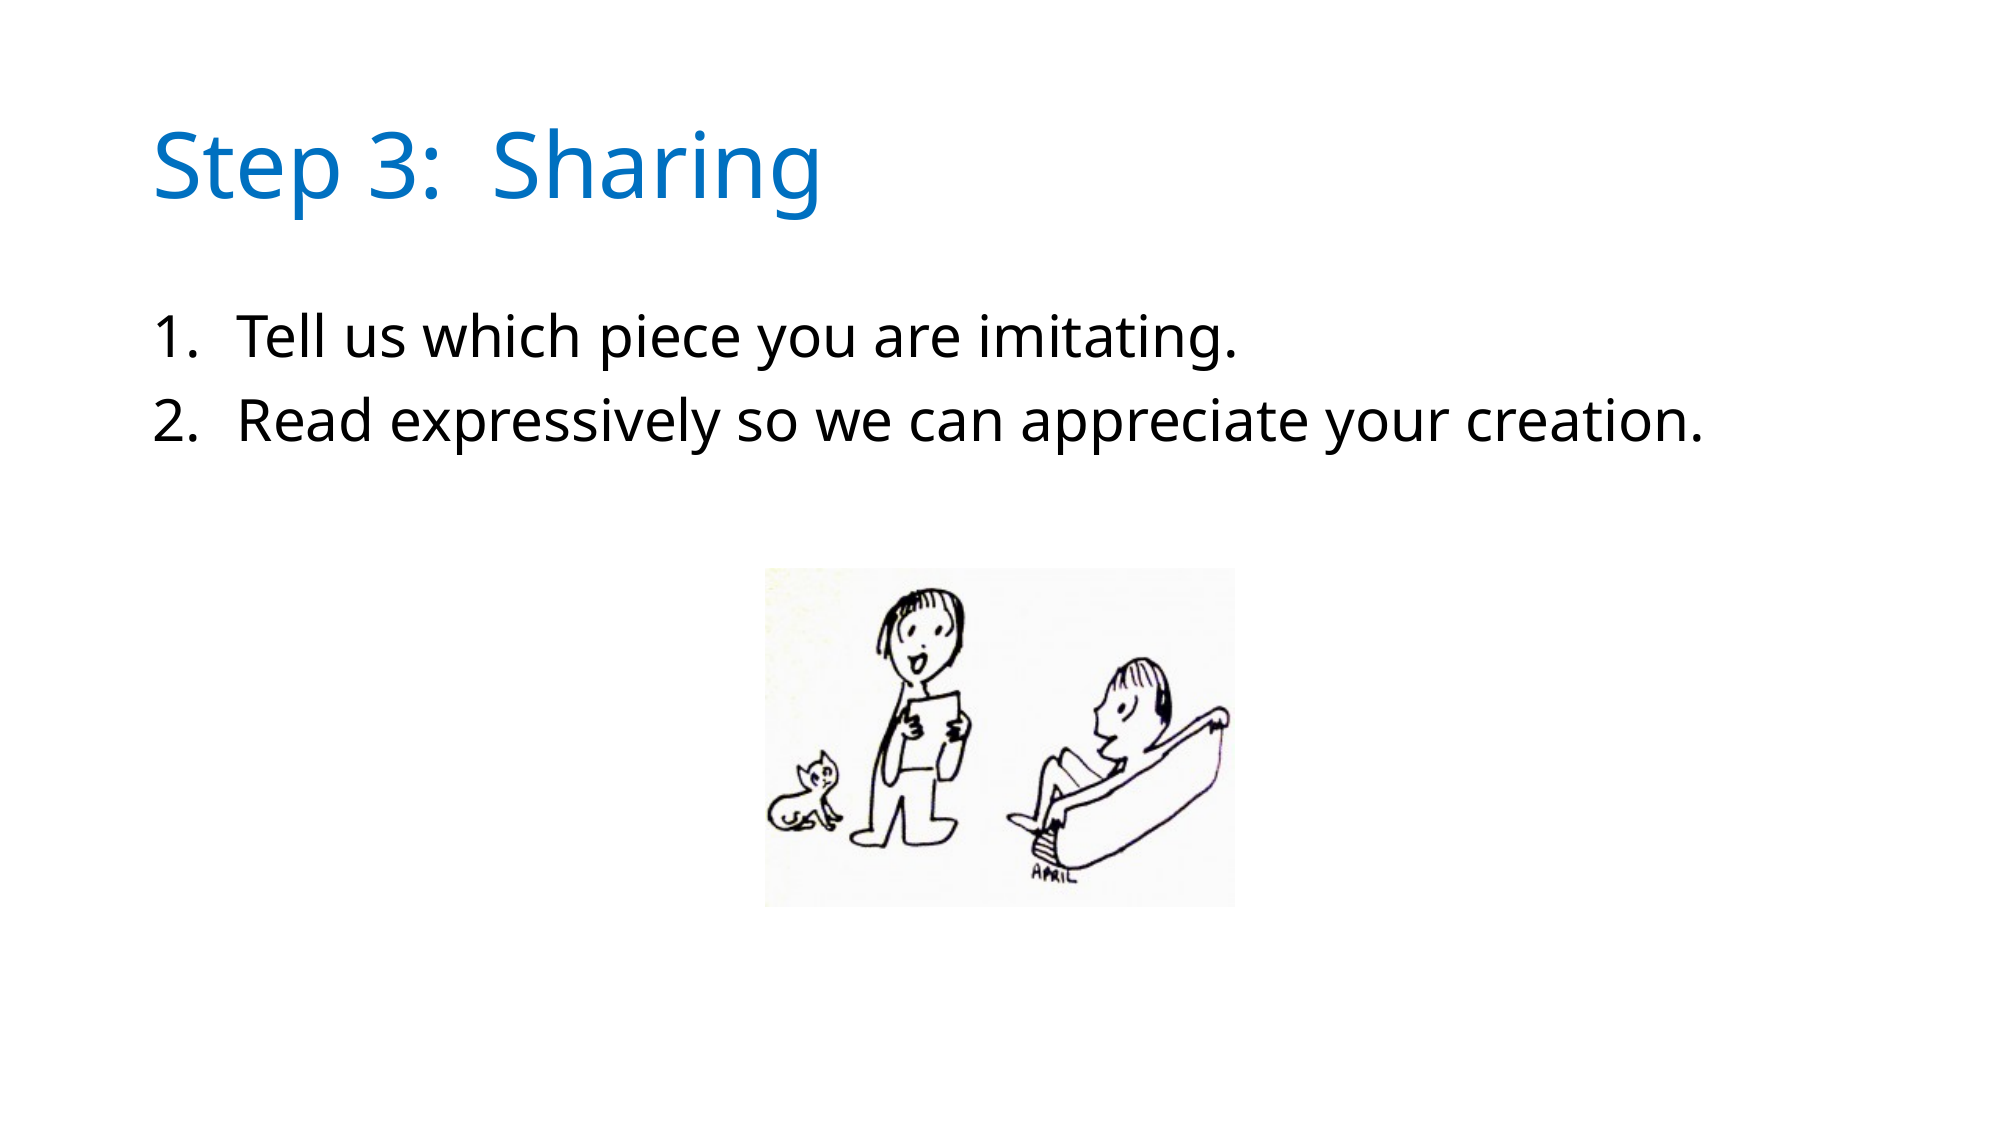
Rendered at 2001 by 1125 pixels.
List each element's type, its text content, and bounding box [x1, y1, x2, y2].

picture [765, 568, 1235, 907]
list Tell us which piece you are imitating. Read expressively so we can appreciate your creation. [137, 299, 1863, 1014]
title Step 3: Sharing [137, 59, 1863, 278]
